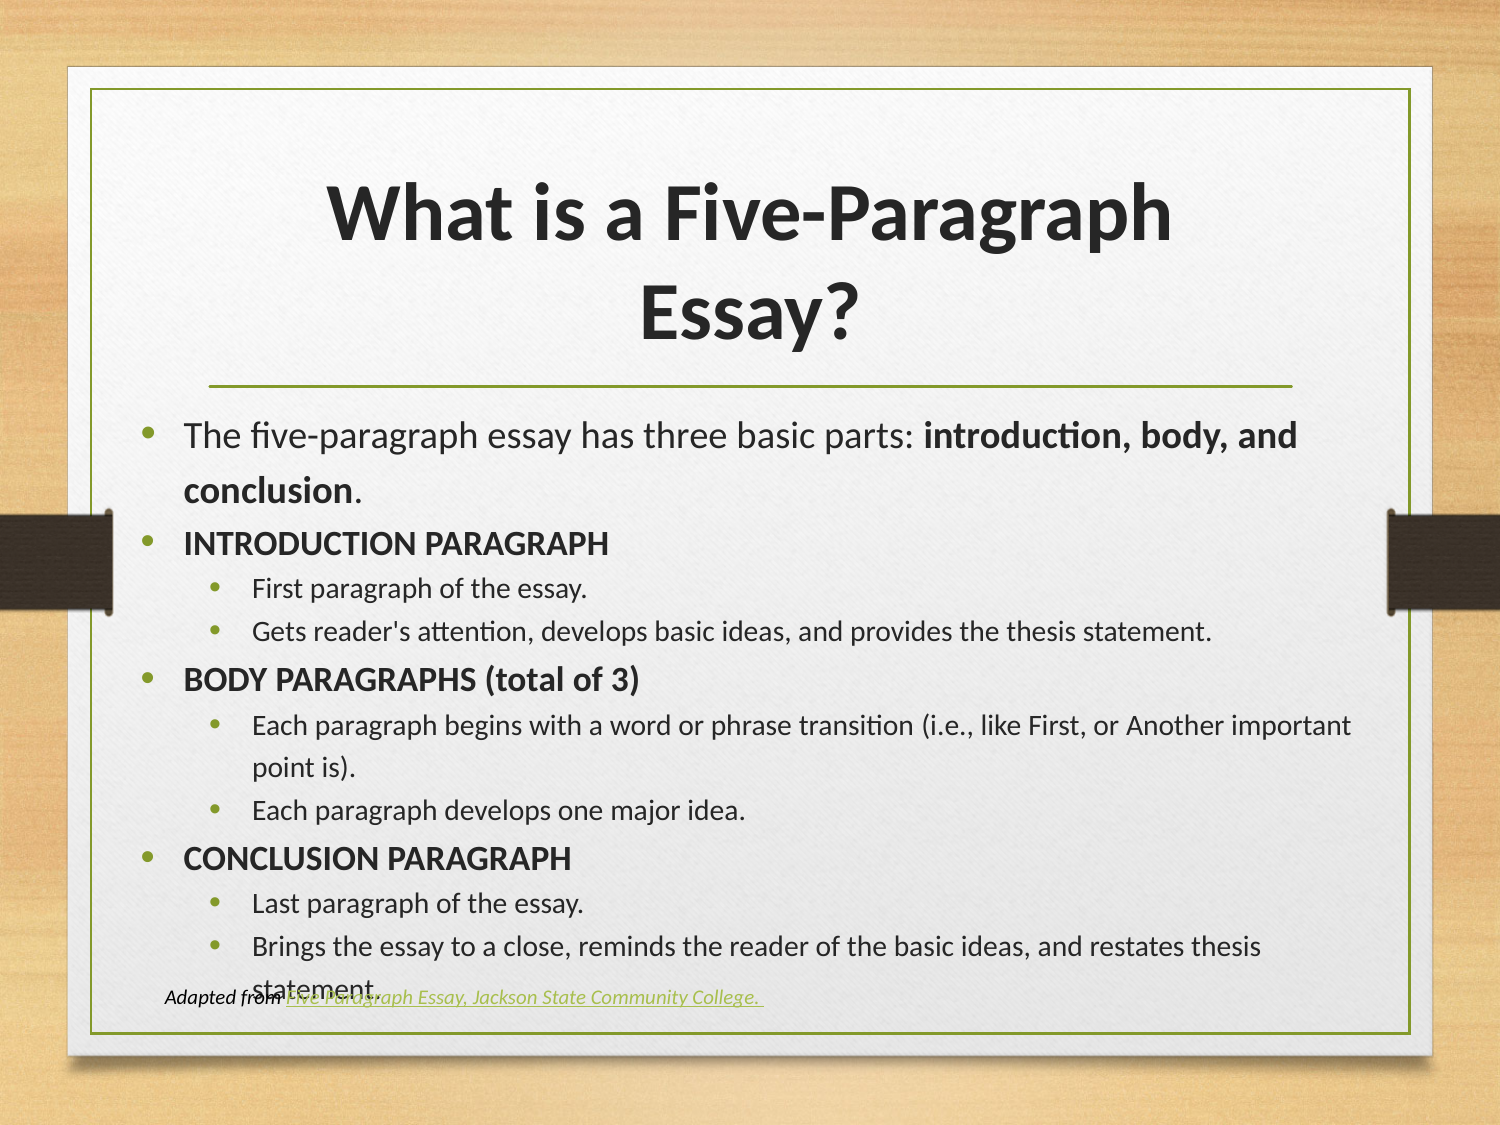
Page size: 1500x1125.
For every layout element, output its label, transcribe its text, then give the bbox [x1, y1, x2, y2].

title What is a Five-Paragraph Essay? [193, 150, 1309, 365]
picture [0, 0, 1500, 1125]
text_box Adapted from Five Paragraph Essay, Jackson State Community College. [149, 976, 1350, 1017]
list The five-paragraph essay has three basic parts: introduction, body, and conclusion. INTRODUCTION PARAGRAPH First paragraph of the essay. Gets reader's attention, develops basic ideas, and provides the thesis statement. BODY PARAGRAPHS (total of 3) Each paragraph begins with a word or phrase transition (i.e., like First, or Another important point is). Each paragraph develops one major idea. CONCLUSION PARAGRAPH Last paragraph of the essay. Brings the essay to a close, reminds the reader of the basic ideas, and restates thesis statement. [125, 392, 1391, 1019]
